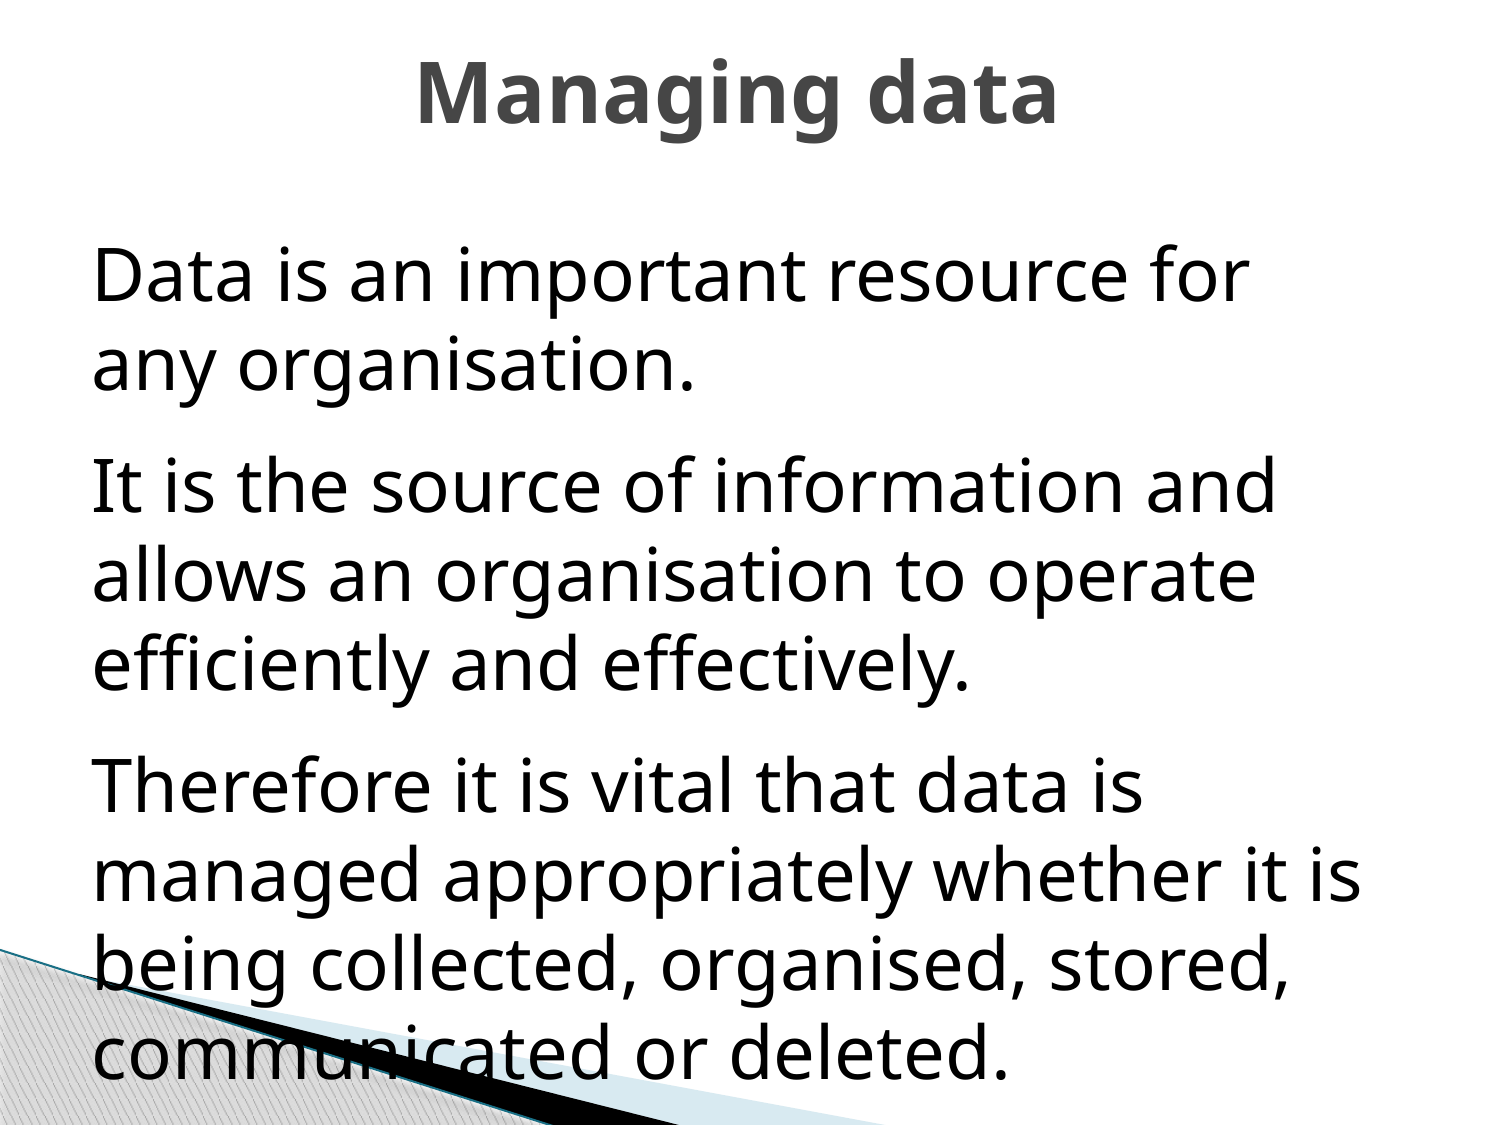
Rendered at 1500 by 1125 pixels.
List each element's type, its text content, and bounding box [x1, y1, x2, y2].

title Managing data [100, 0, 1376, 183]
list Data is an important resource for any organisation. It is the source of information and allows an organisation to operate efficiently and effectively. Therefore it is vital that data is managed appropriately whether it is being collected, organised, stored, communicated or deleted. [76, 219, 1400, 1106]
